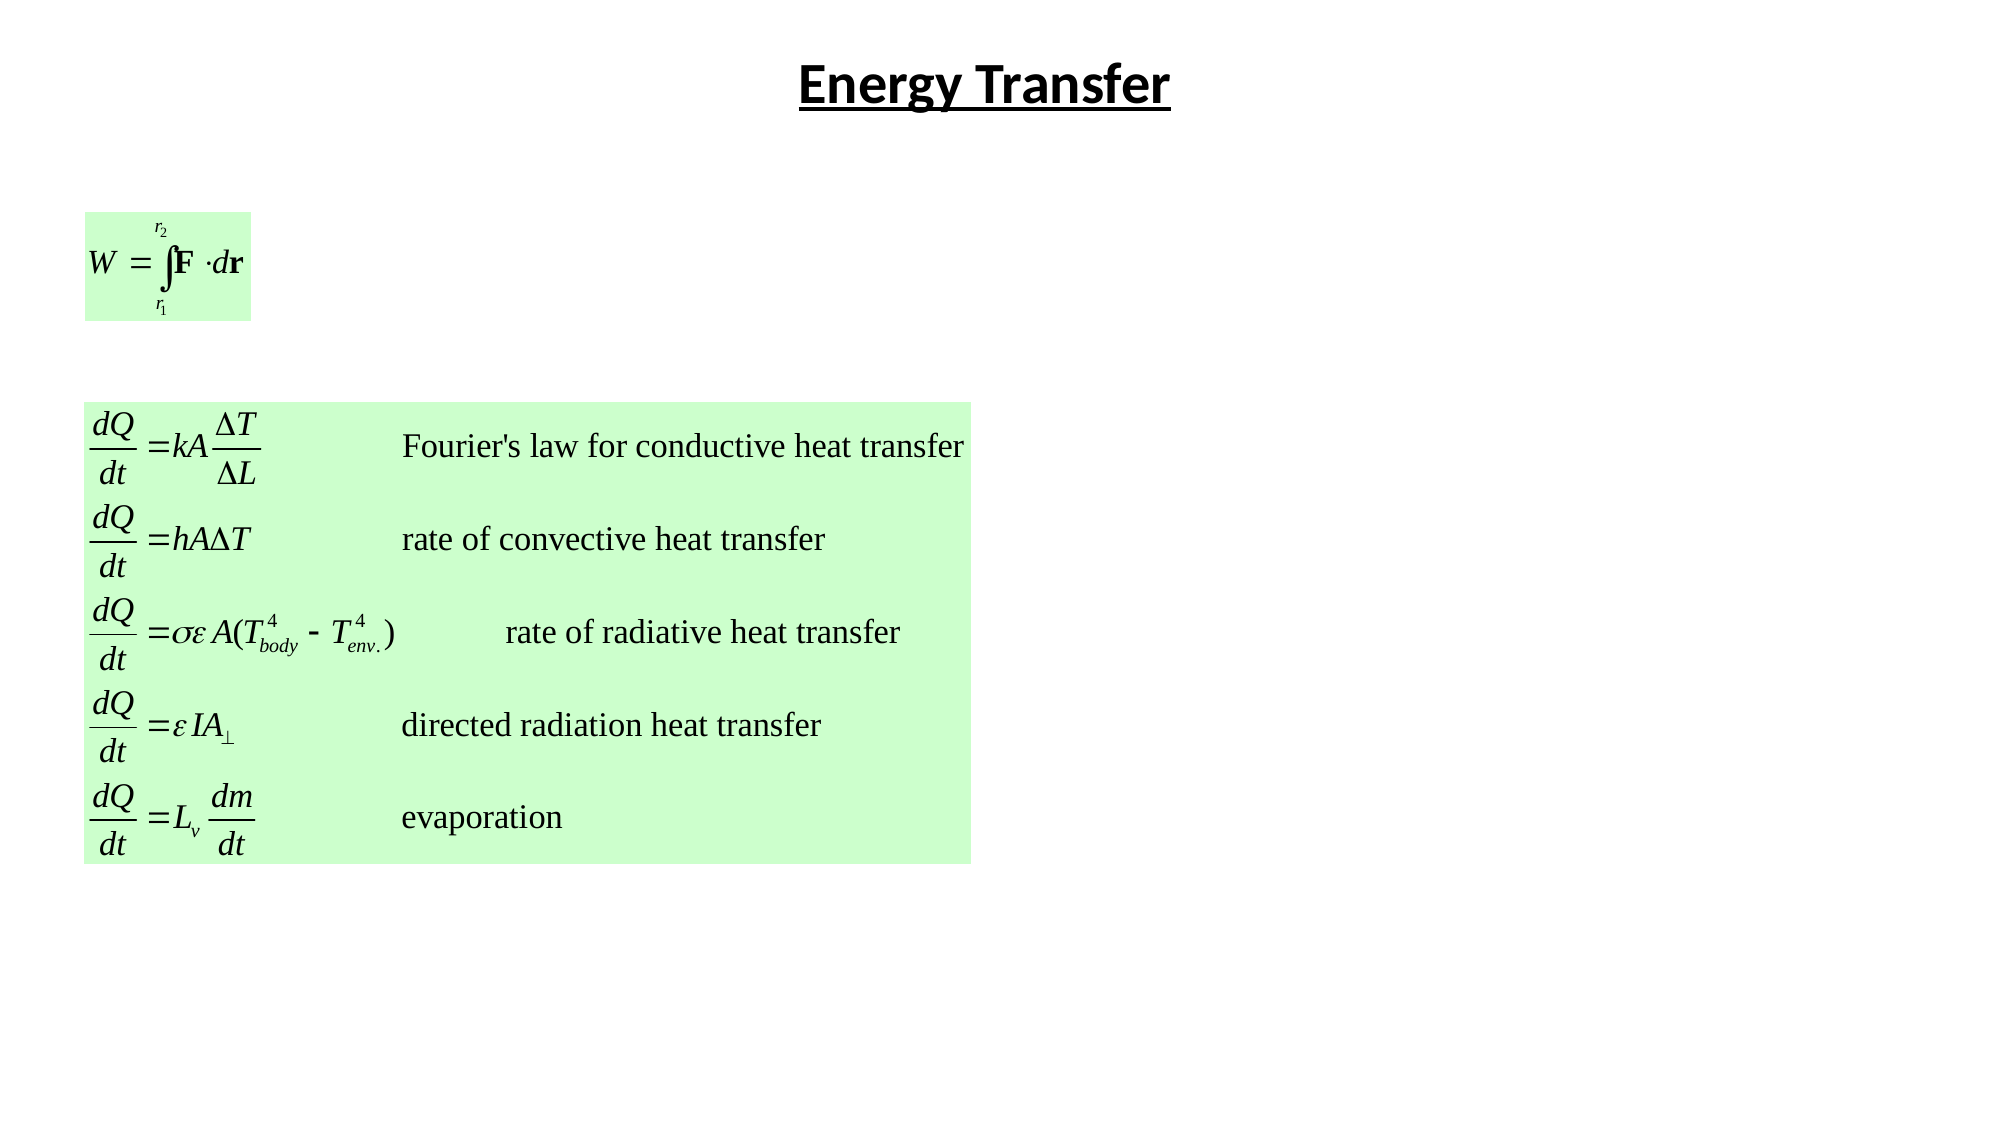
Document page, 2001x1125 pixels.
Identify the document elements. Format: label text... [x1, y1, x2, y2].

text_box Energy Transfer [783, 37, 1237, 123]
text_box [84, 401, 971, 865]
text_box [85, 211, 252, 322]
